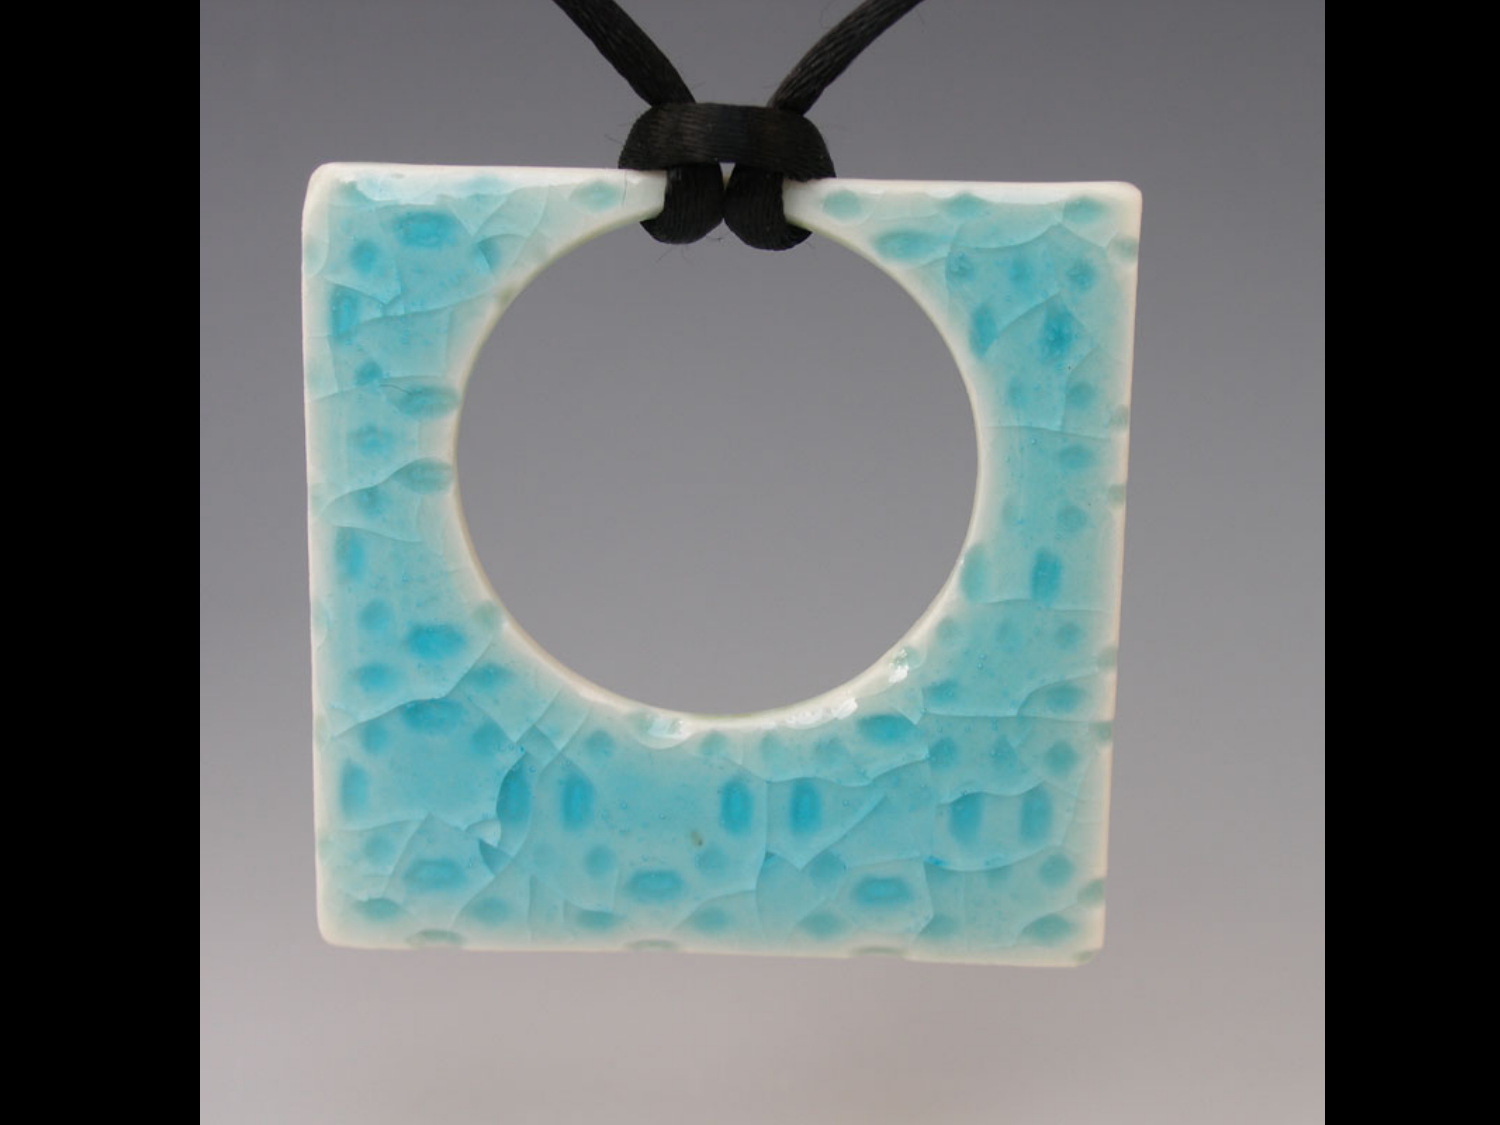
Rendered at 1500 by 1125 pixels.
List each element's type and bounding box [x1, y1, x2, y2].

picture [199, 0, 1326, 1125]
